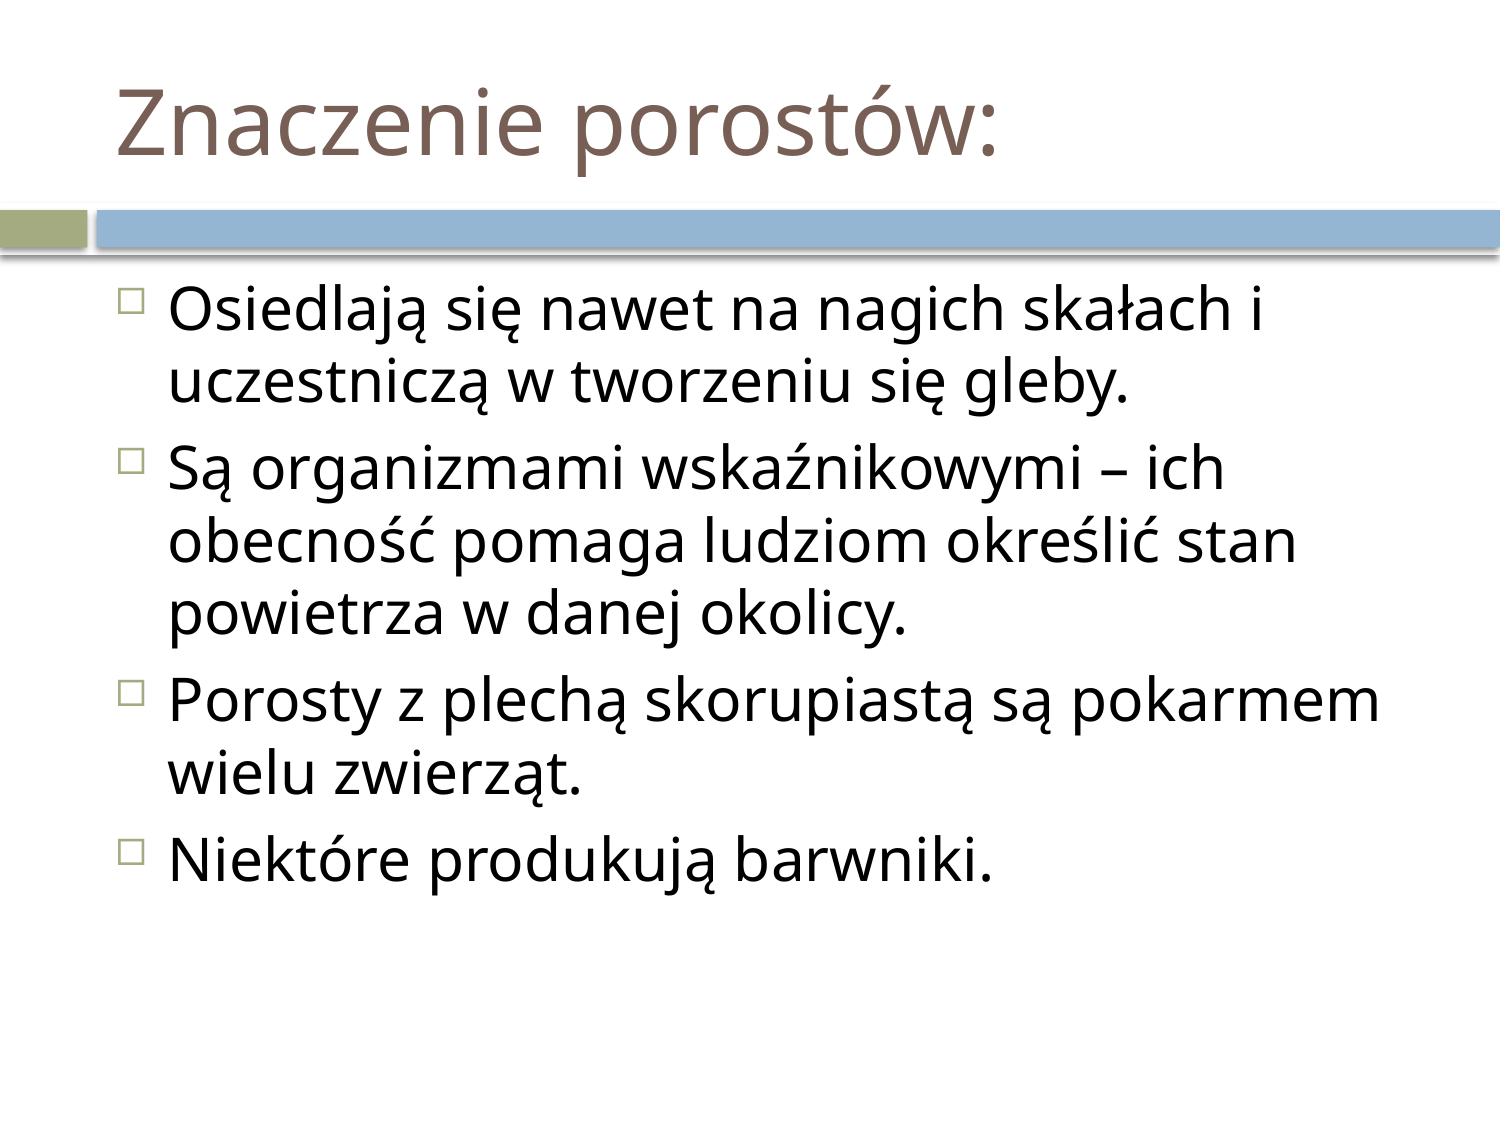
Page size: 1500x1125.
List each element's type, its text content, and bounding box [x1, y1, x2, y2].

title Znaczenie porostów: [100, 37, 1438, 200]
list Osiedlają się nawet na nagich skałach i uczestniczą w tworzeniu się gleby. Są organizmami wskaźnikowymi – ich obecność pomaga ludziom określić stan powietrza w danej okolicy. Porosty z plechą skorupiastą są pokarmem wielu zwierząt. Niektóre produkują barwniki. [100, 262, 1438, 1000]
